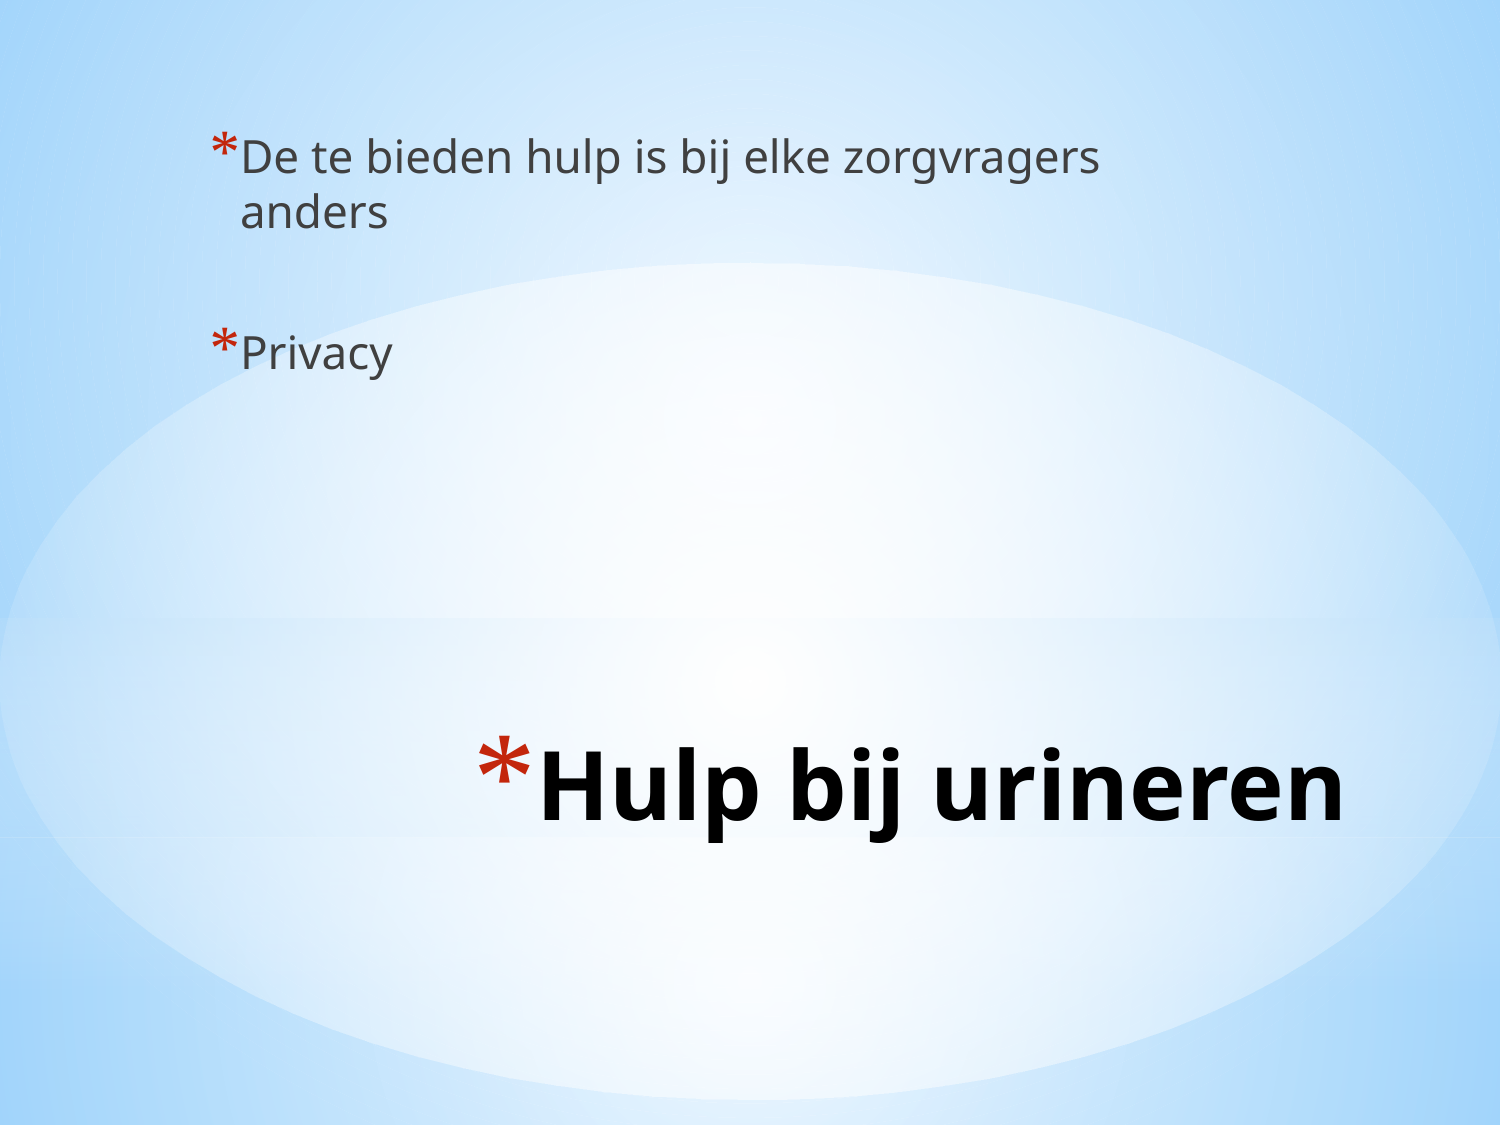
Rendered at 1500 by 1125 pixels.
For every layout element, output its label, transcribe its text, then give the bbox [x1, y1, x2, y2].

title Hulp bij urineren [294, 717, 1363, 905]
list De te bieden hulp is bij elke zorgvragers anders Privacy [187, 120, 1238, 690]
